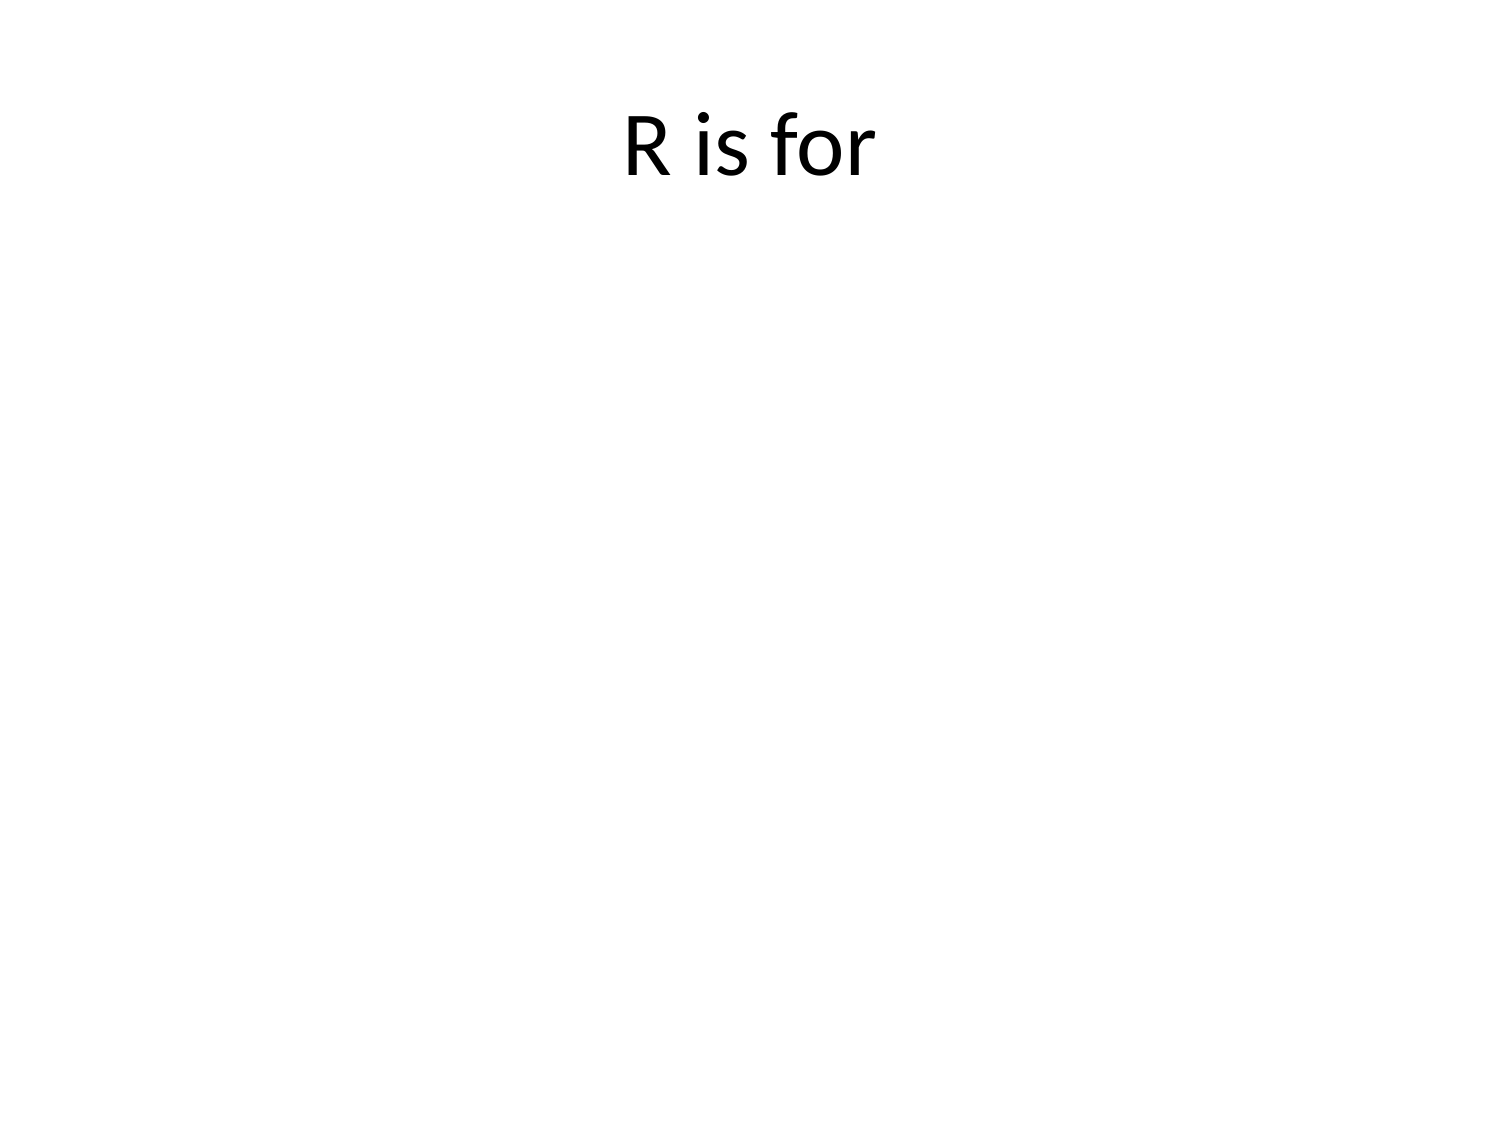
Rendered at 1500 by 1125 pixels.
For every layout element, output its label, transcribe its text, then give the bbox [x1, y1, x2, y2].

title R is for [75, 45, 1425, 233]
